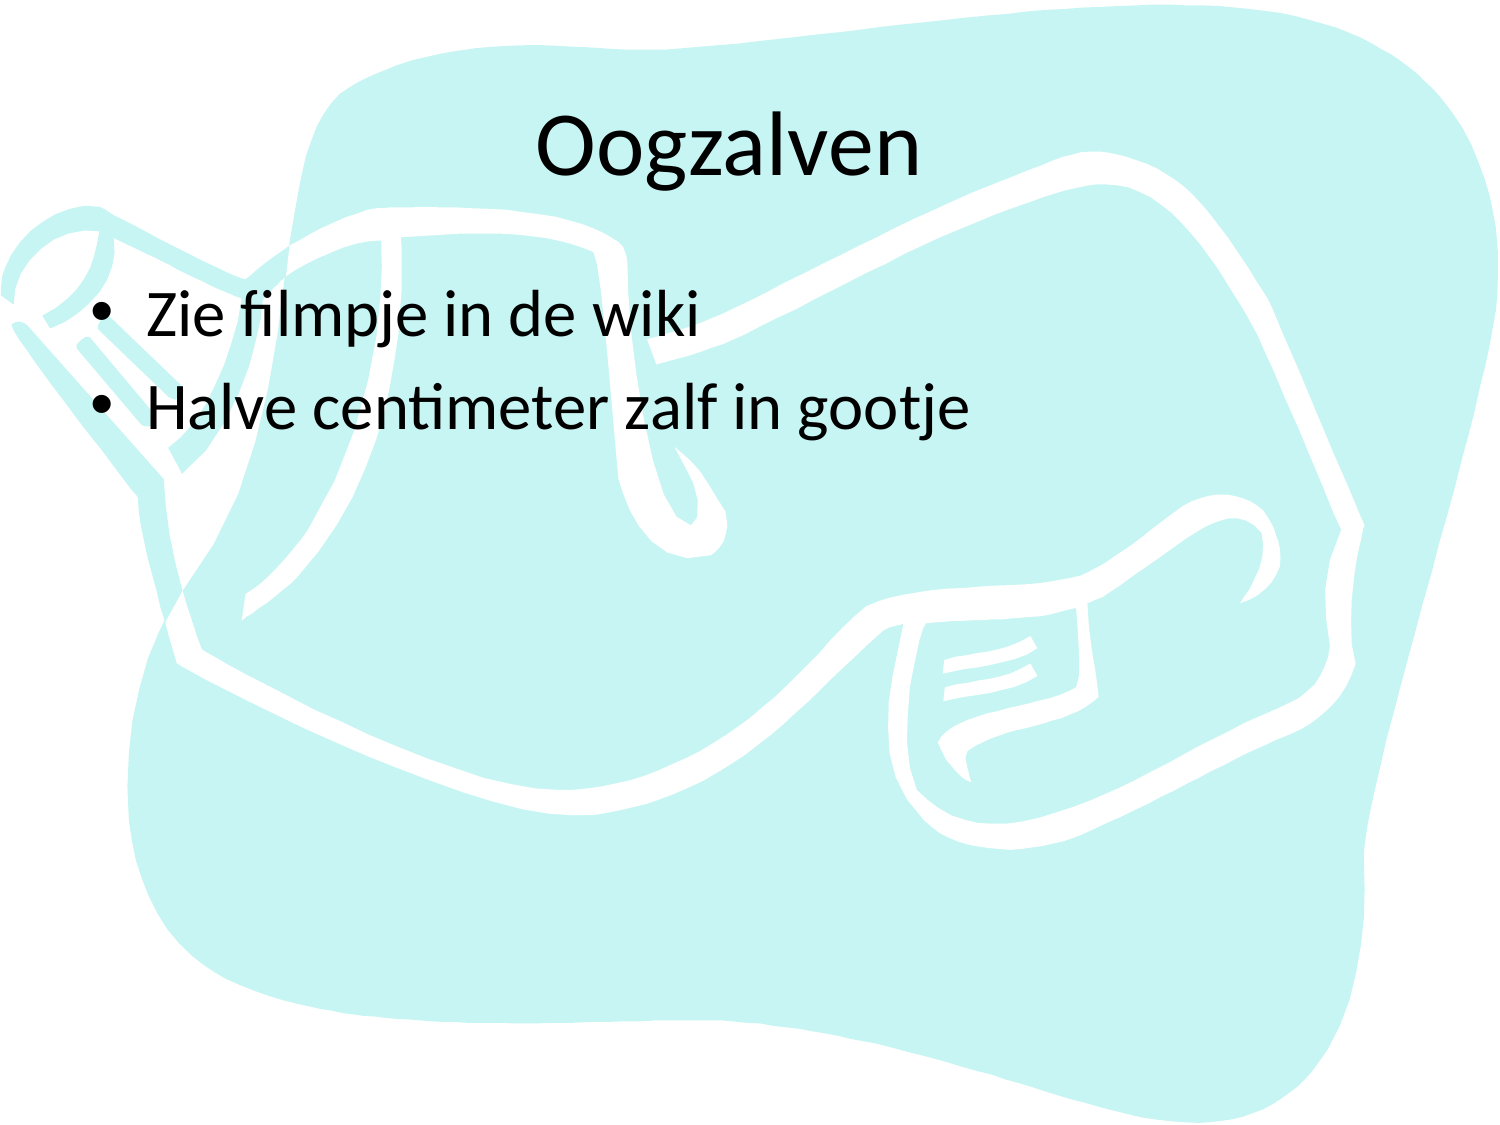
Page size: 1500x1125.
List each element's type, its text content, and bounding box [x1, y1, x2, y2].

title Oogzalven [75, 45, 1425, 233]
list Zie filmpje in de wiki Halve centimeter zalf in gootje [75, 262, 1425, 1005]
